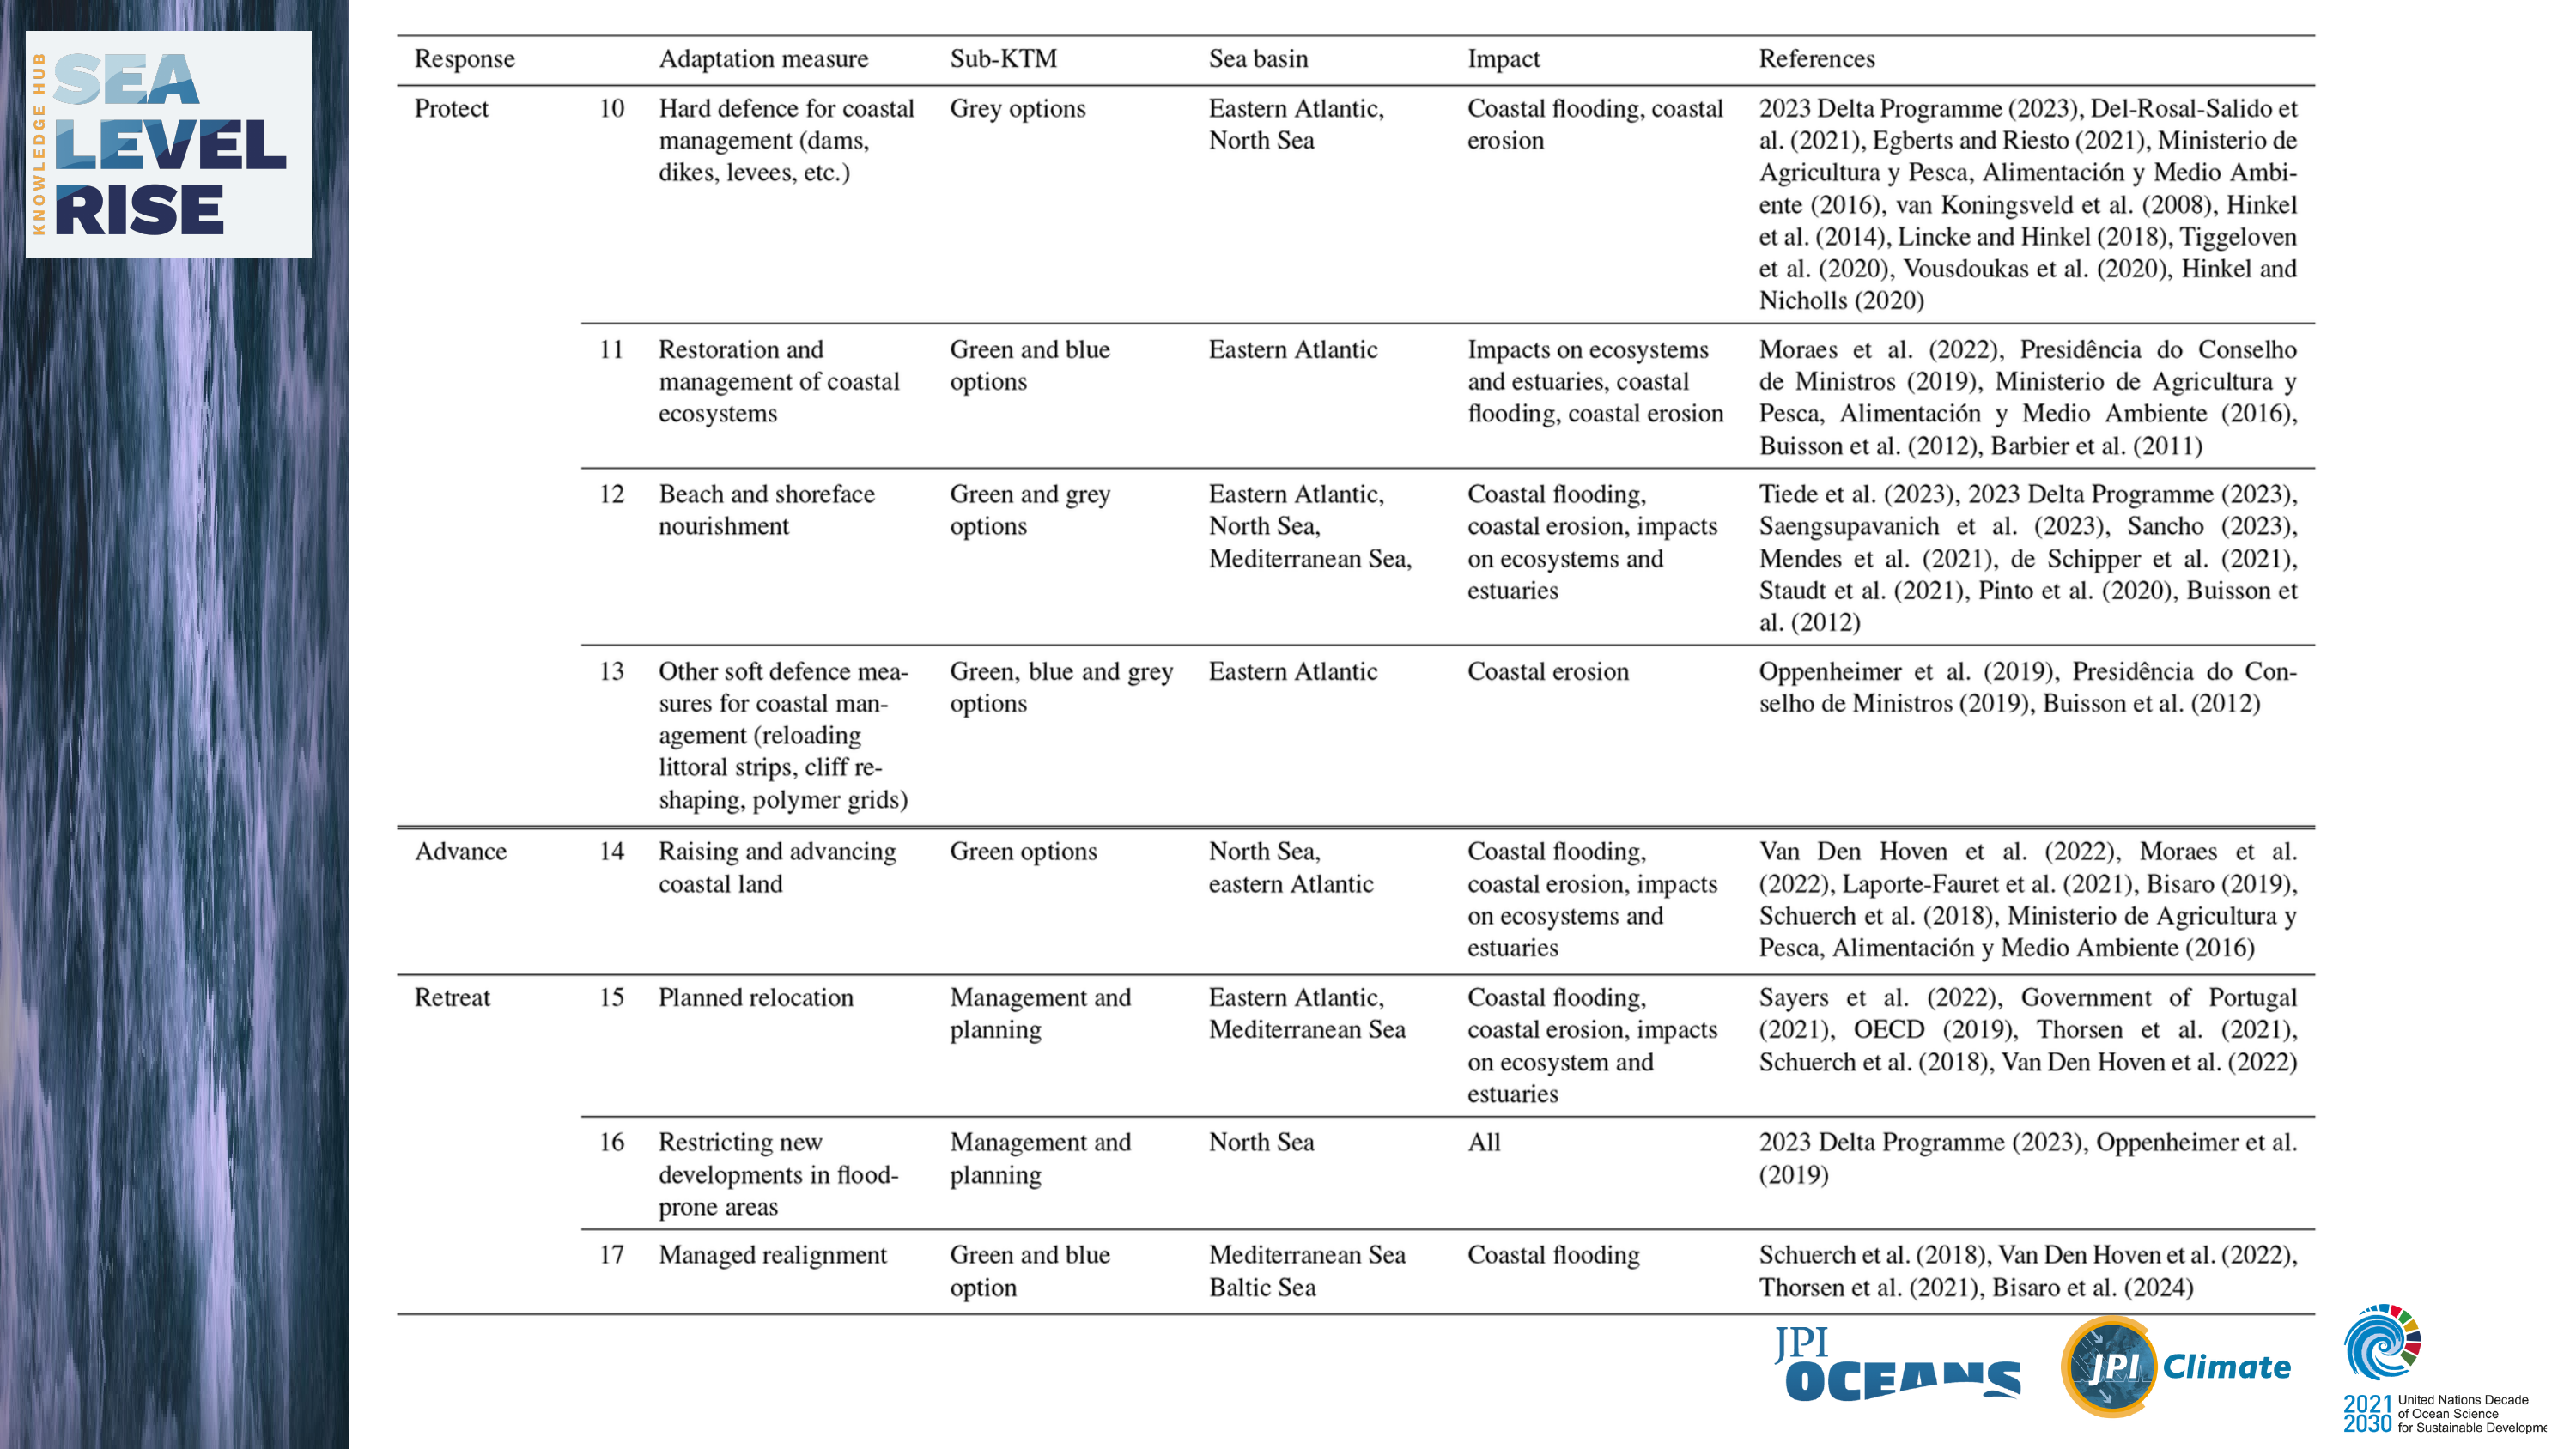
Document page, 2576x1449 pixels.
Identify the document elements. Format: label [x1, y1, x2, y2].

text_box [2331, 1291, 2548, 1444]
text_box [381, 828, 2332, 1331]
text_box [1774, 1327, 2021, 1402]
text_box [2061, 1248, 2292, 1449]
text_box [0, 0, 349, 1449]
text_box [381, 33, 2332, 828]
